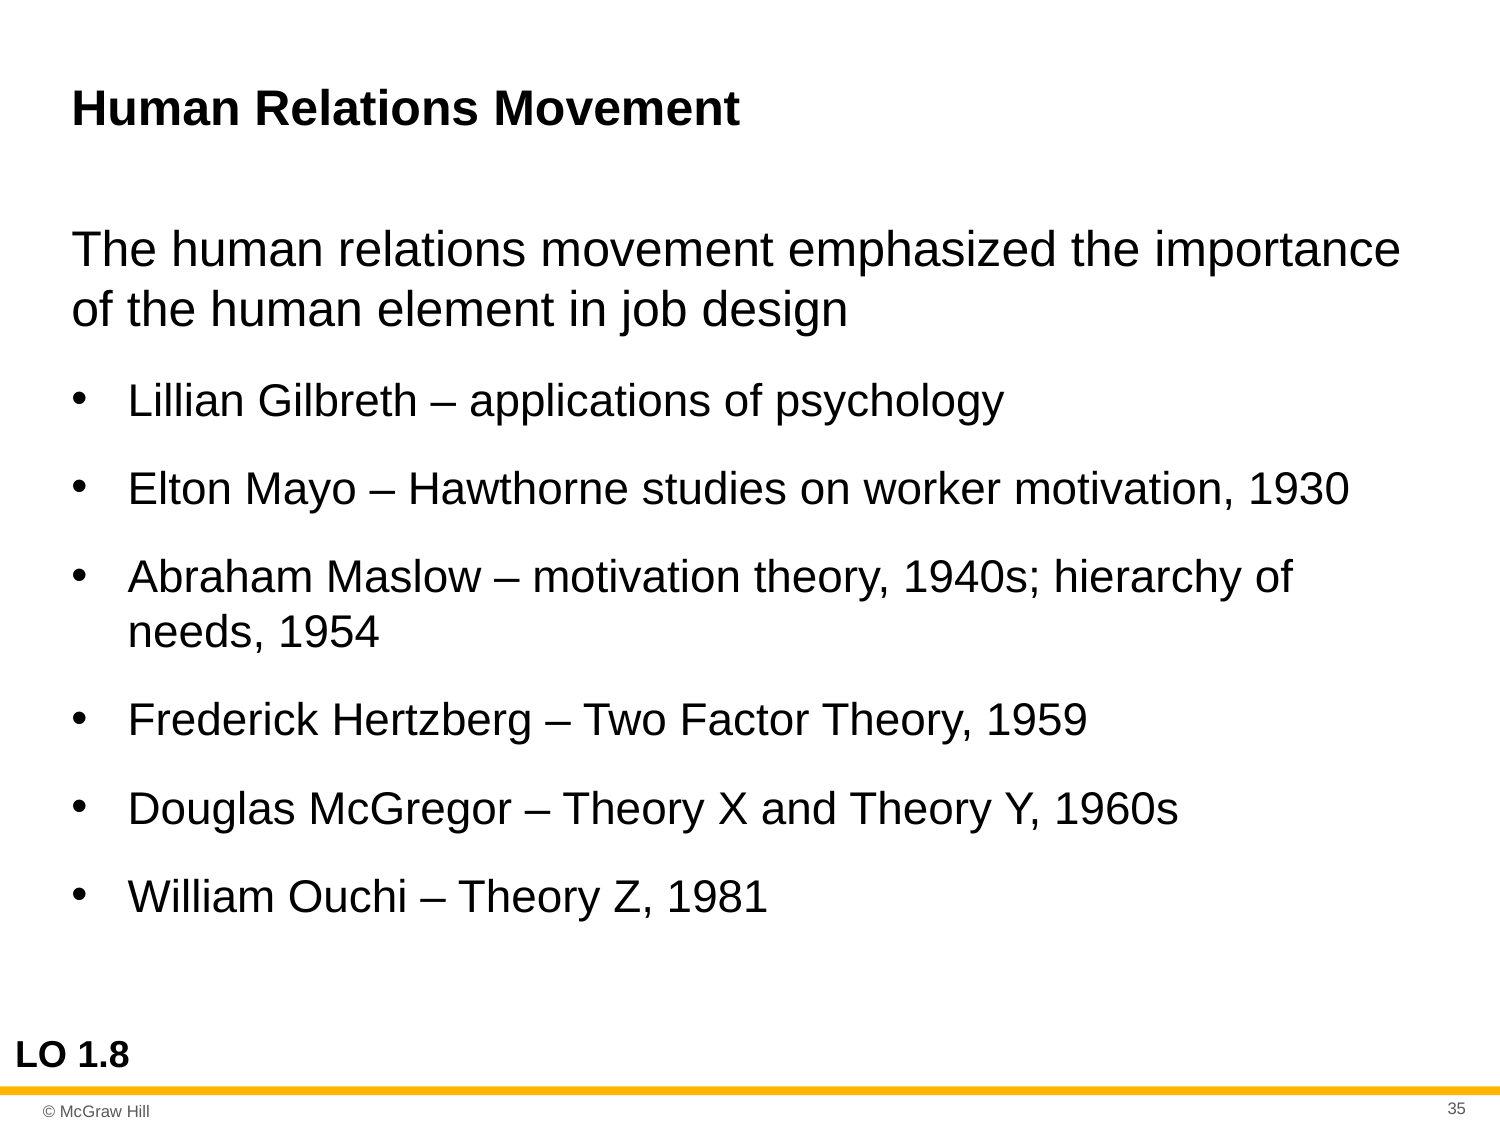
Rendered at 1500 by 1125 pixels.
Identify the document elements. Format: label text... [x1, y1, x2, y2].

list The human relations movement emphasized the importance of the human element in job design Lillian Gilbreth – applications of psychology Elton Mayo – Hawthorne studies on worker motivation, 1930 Abraham Maslow – motivation theory, 1940s; hierarchy of needs, 1954 Frederick Hertzberg – Two Factor Theory, 1959 Douglas McGregor – Theory X and Theory Y, 1960s William Ouchi – Theory Z, 1981 [56, 209, 1444, 998]
title Human Relations Movement [56, 50, 1444, 162]
list LO 1.8 [0, 1022, 197, 1085]
